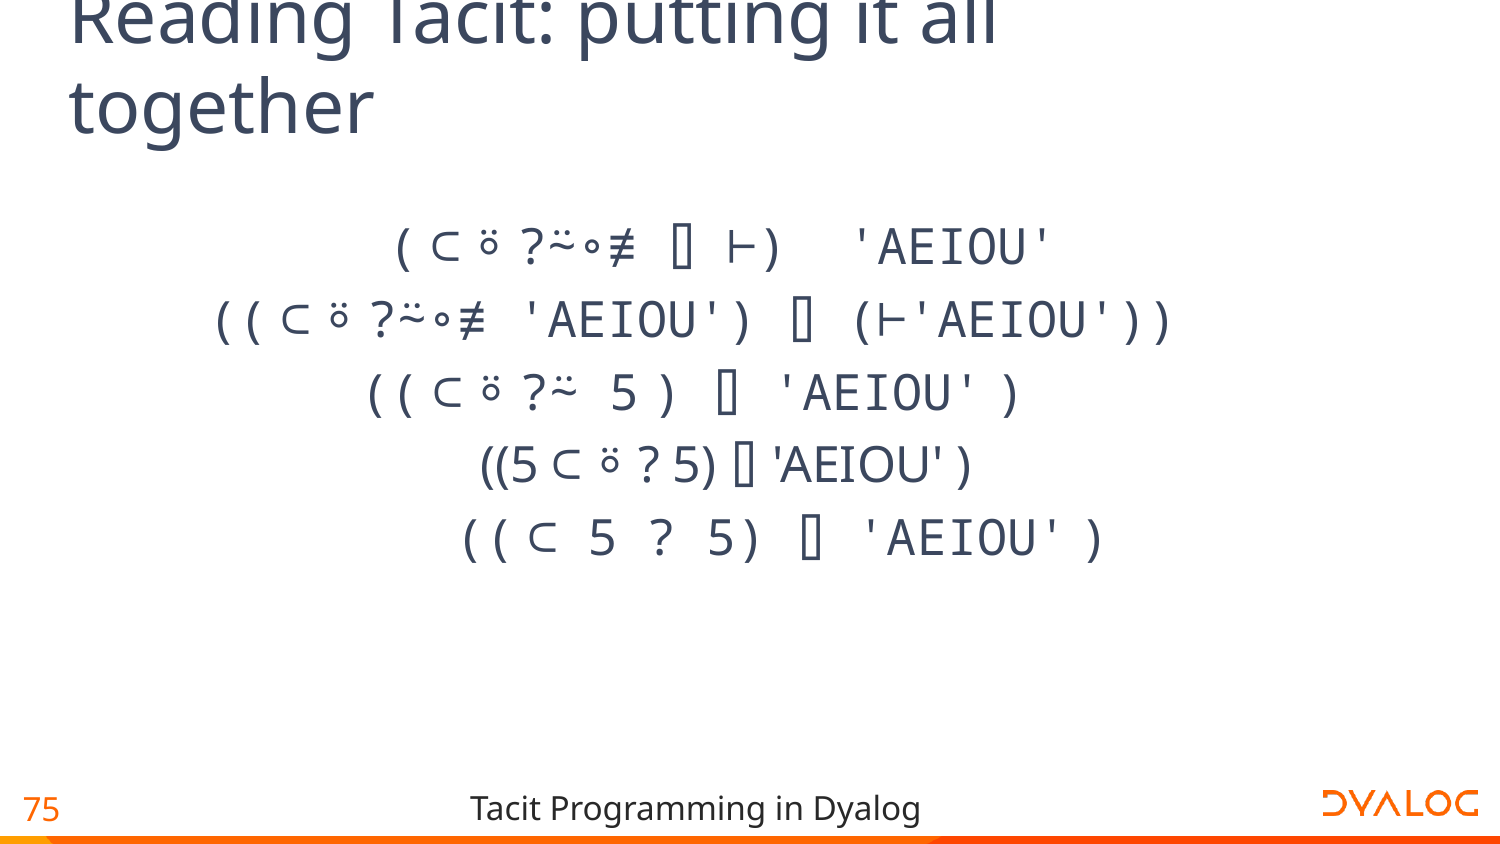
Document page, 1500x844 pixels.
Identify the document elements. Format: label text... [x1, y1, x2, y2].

picture [0, 836, 1500, 844]
list ( ⊂ ⍤ ?⍨∘≢ ⌷ ⊢) 'AEIOU' . (( ⊂ ⍤ ?⍨∘≢ 'AEIOU') ⌷ (⊢'AEIOU')) . (( ⊂ ⍤ ?⍨ 5 ) ⌷ 'AEIOU' ) . ((5 ⊂ ⍤ ? 5) ⌷ 'AEIOU' ) . (( ⊂ 5 ? 5) ⌷ 'AEIOU' ) [53, 207, 1453, 740]
title Reading Tacit: putting it all together [53, 43, 1295, 157]
picture [1323, 790, 1478, 816]
